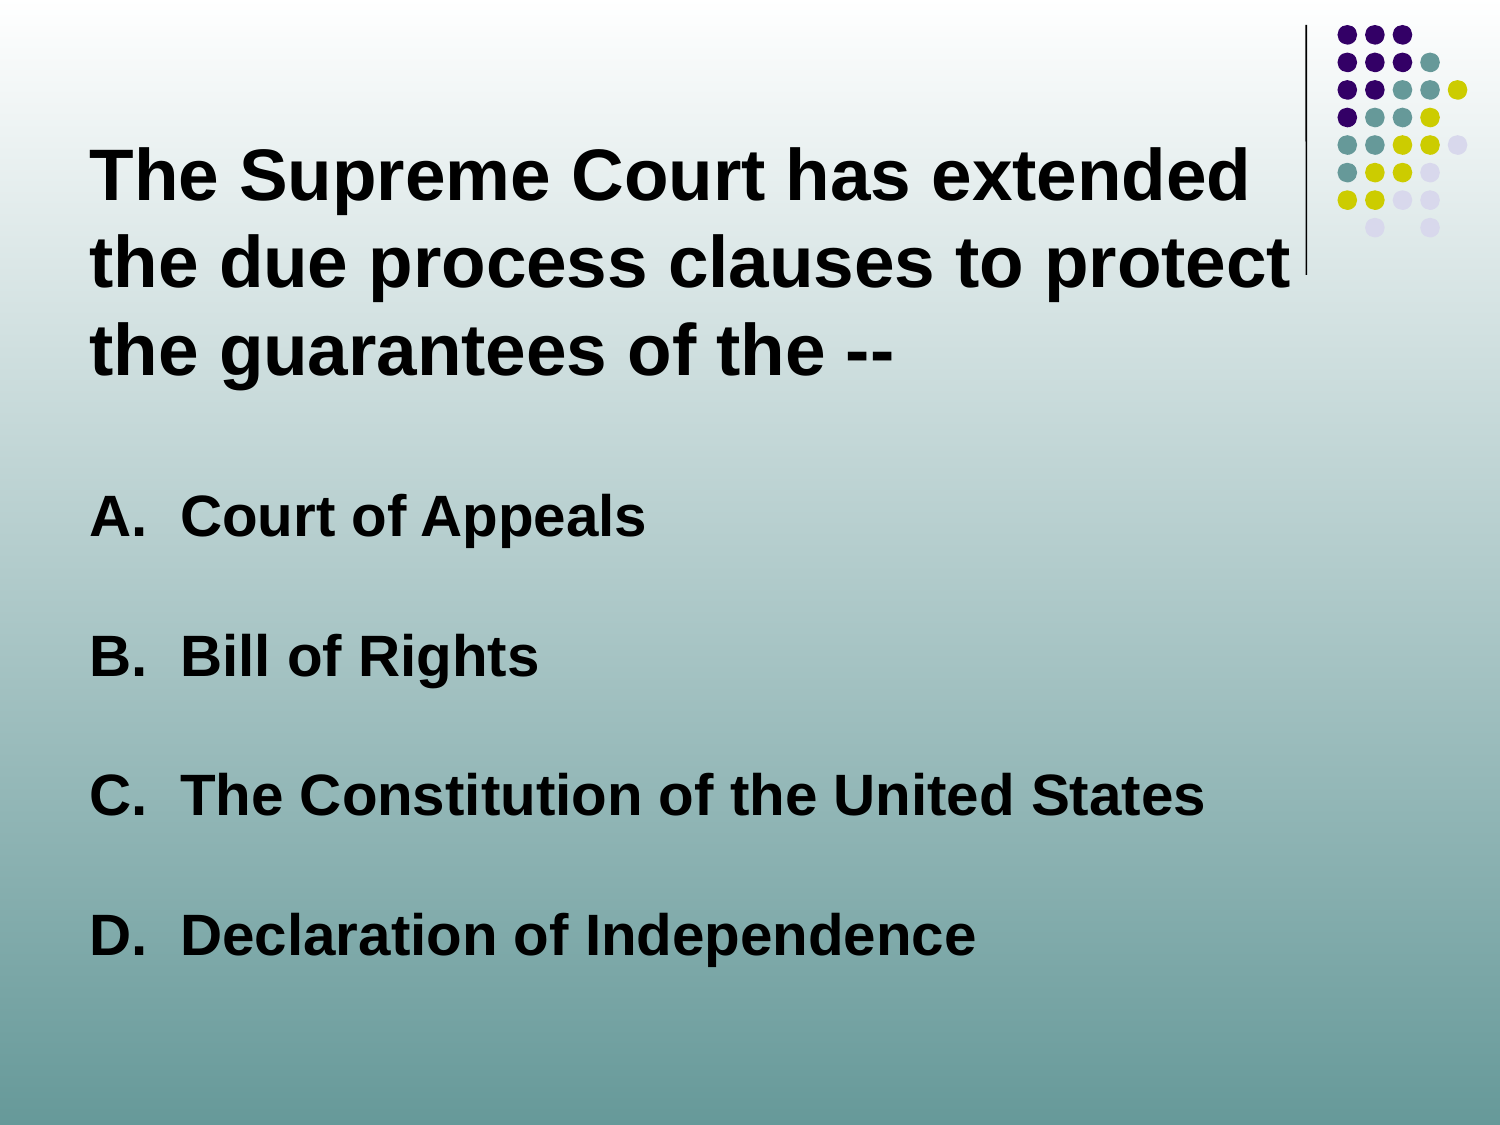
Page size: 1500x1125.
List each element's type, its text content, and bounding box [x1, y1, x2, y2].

text_box The Supreme Court has extended the due process clauses to protect the guarantees of the -- A. Court of Appeals B. Bill of Rights C. The Constitution of the United States D. Declaration of Independence [75, 937, 1313, 1125]
